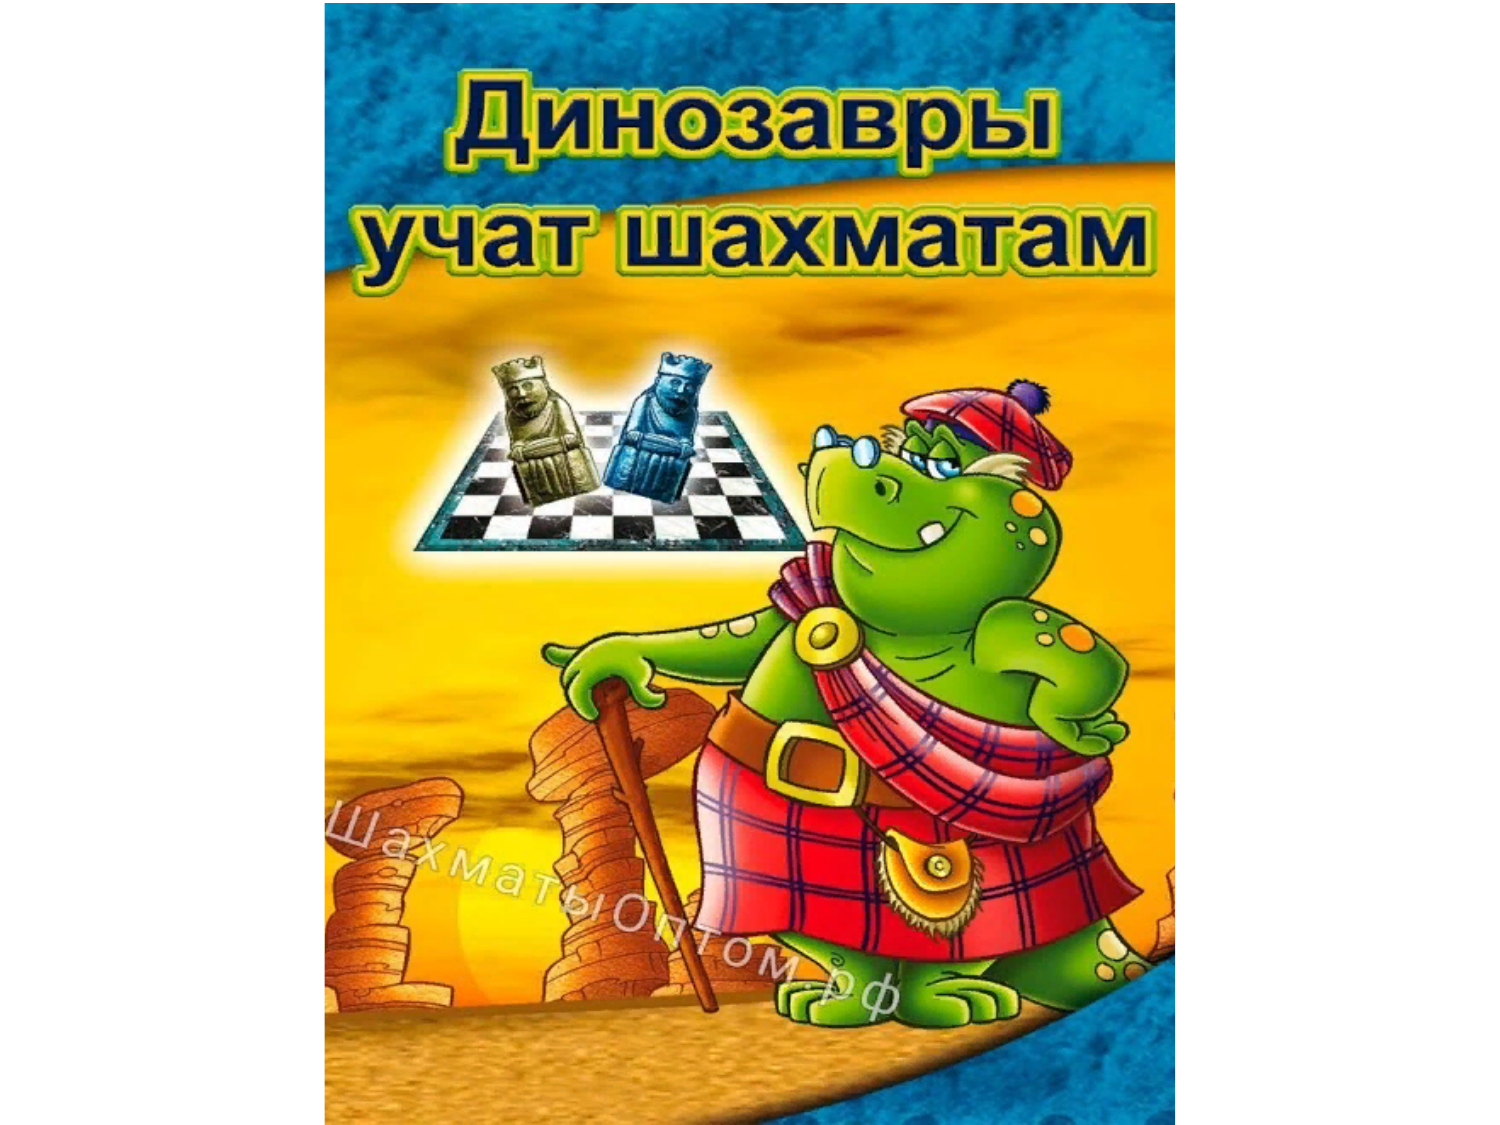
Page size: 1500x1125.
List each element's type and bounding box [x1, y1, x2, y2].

list [324, 3, 1176, 1125]
